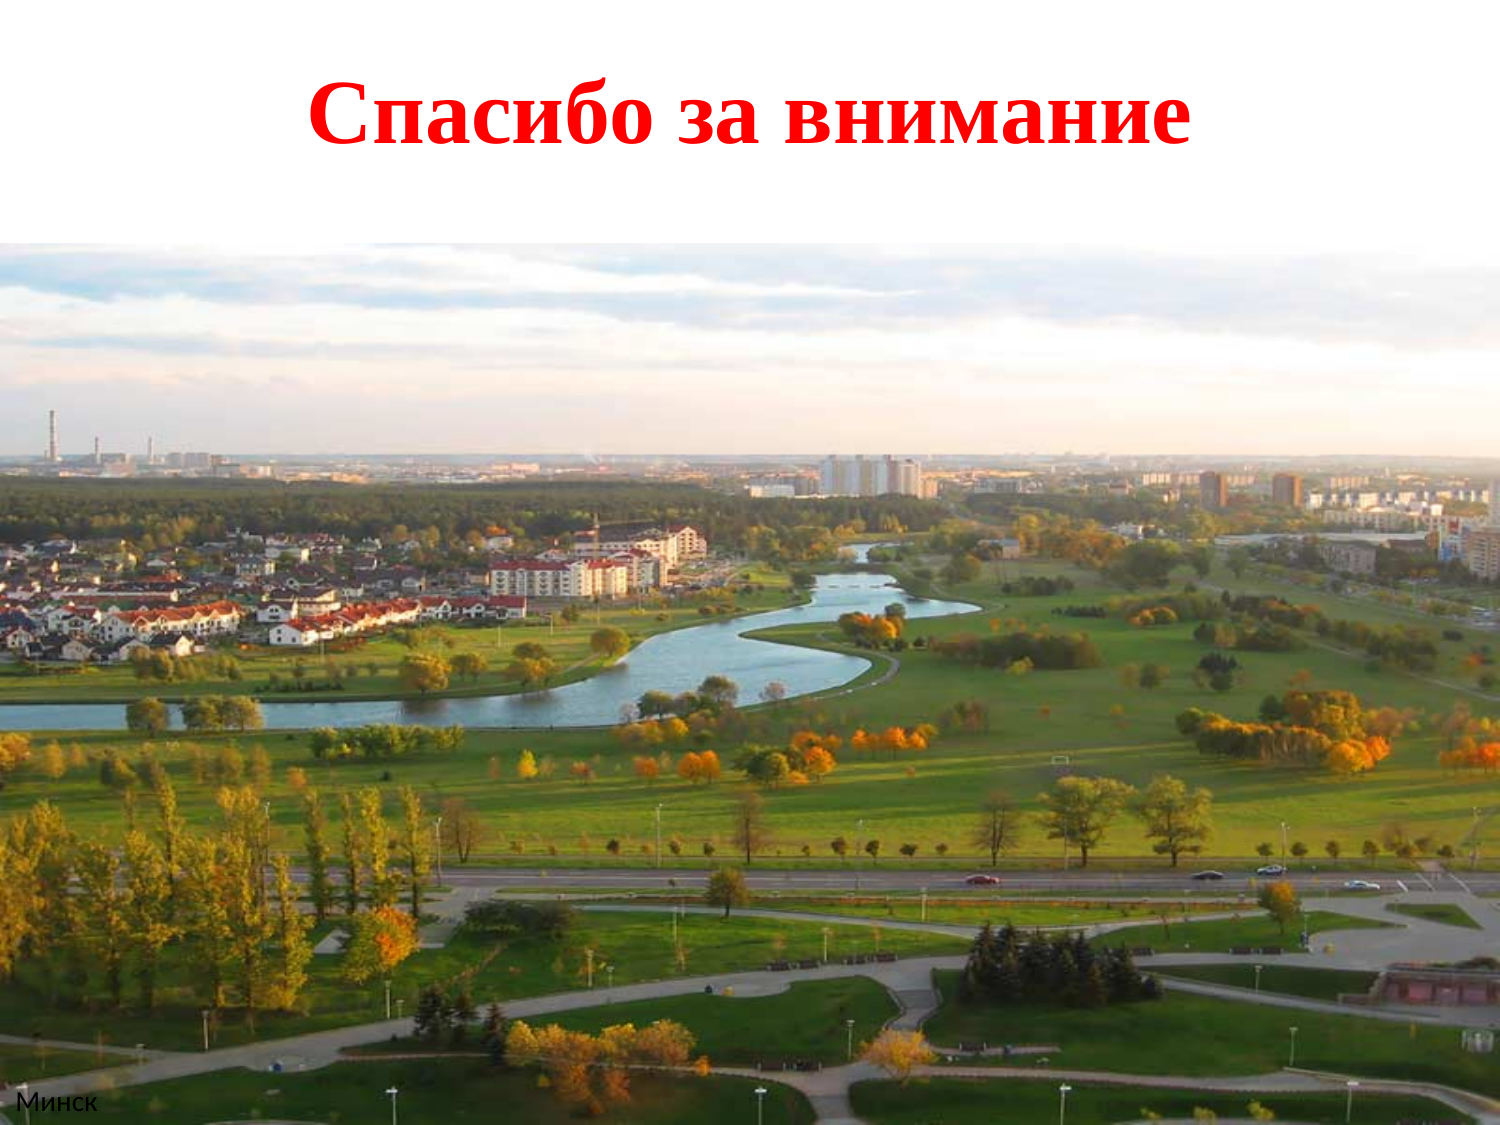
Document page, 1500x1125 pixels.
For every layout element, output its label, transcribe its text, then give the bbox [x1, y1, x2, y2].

picture [0, 243, 1500, 1125]
title Спасибо за внимание [103, 59, 1397, 243]
